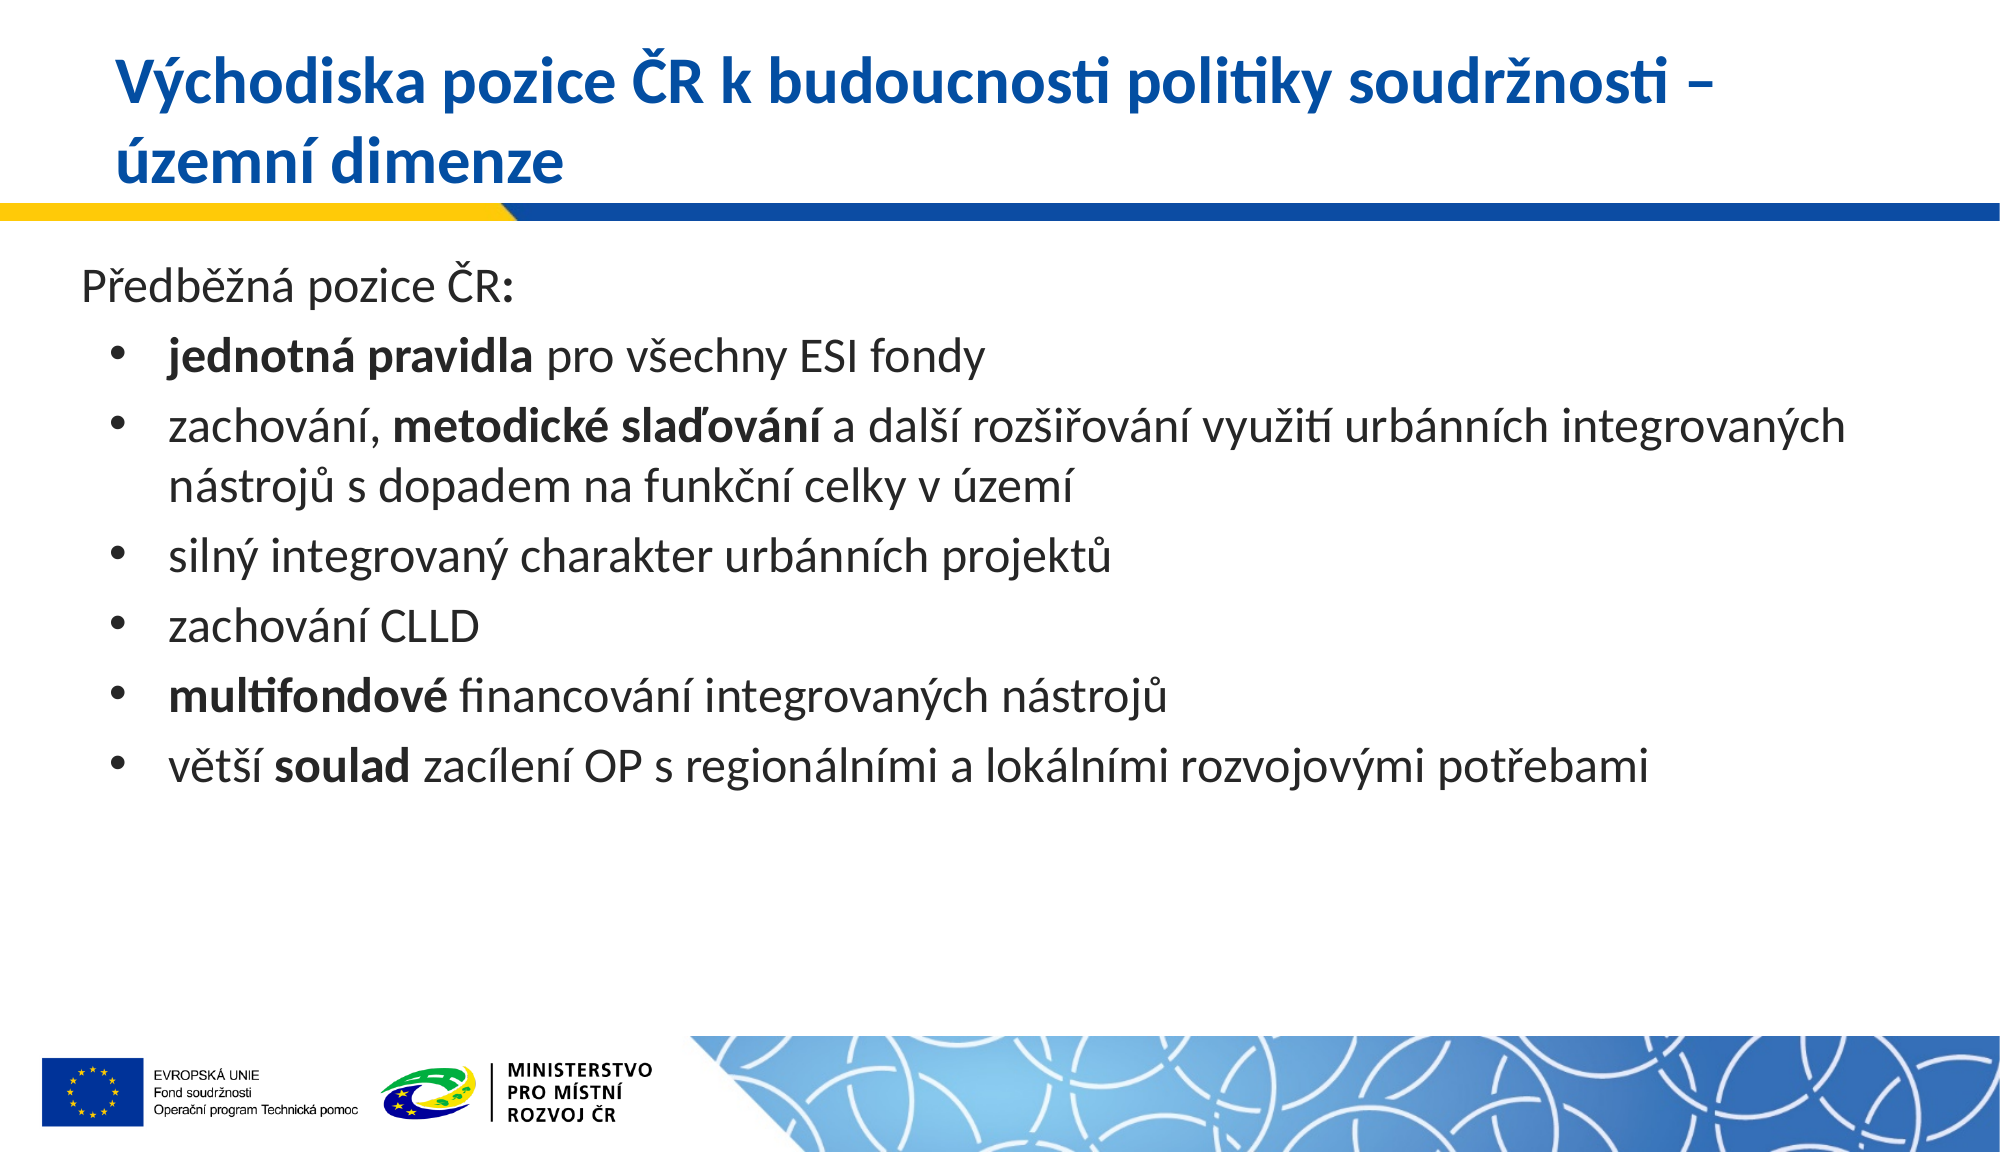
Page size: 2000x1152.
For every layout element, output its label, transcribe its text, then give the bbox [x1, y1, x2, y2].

picture [680, 1036, 2000, 1152]
picture [19, 1035, 674, 1149]
picture [0, 203, 2000, 221]
title Východiska pozice ČR k budoucnosti politiky soudržnosti – územní dimenze [100, 29, 1901, 182]
list Předběžná pozice ČR: jednotná pravidla pro všechny ESI fondy zachování, metodické slaďování a další rozšiřování využití urbánních integrovaných nástrojů s dopadem na funkční celky v území silný integrovaný charakter urbánních projektů zachování CLLD multifondové financování integrovaných nástrojů větší soulad zacílení OP s regionálními a lokálními rozvojovými potřebami [66, 245, 1900, 1009]
